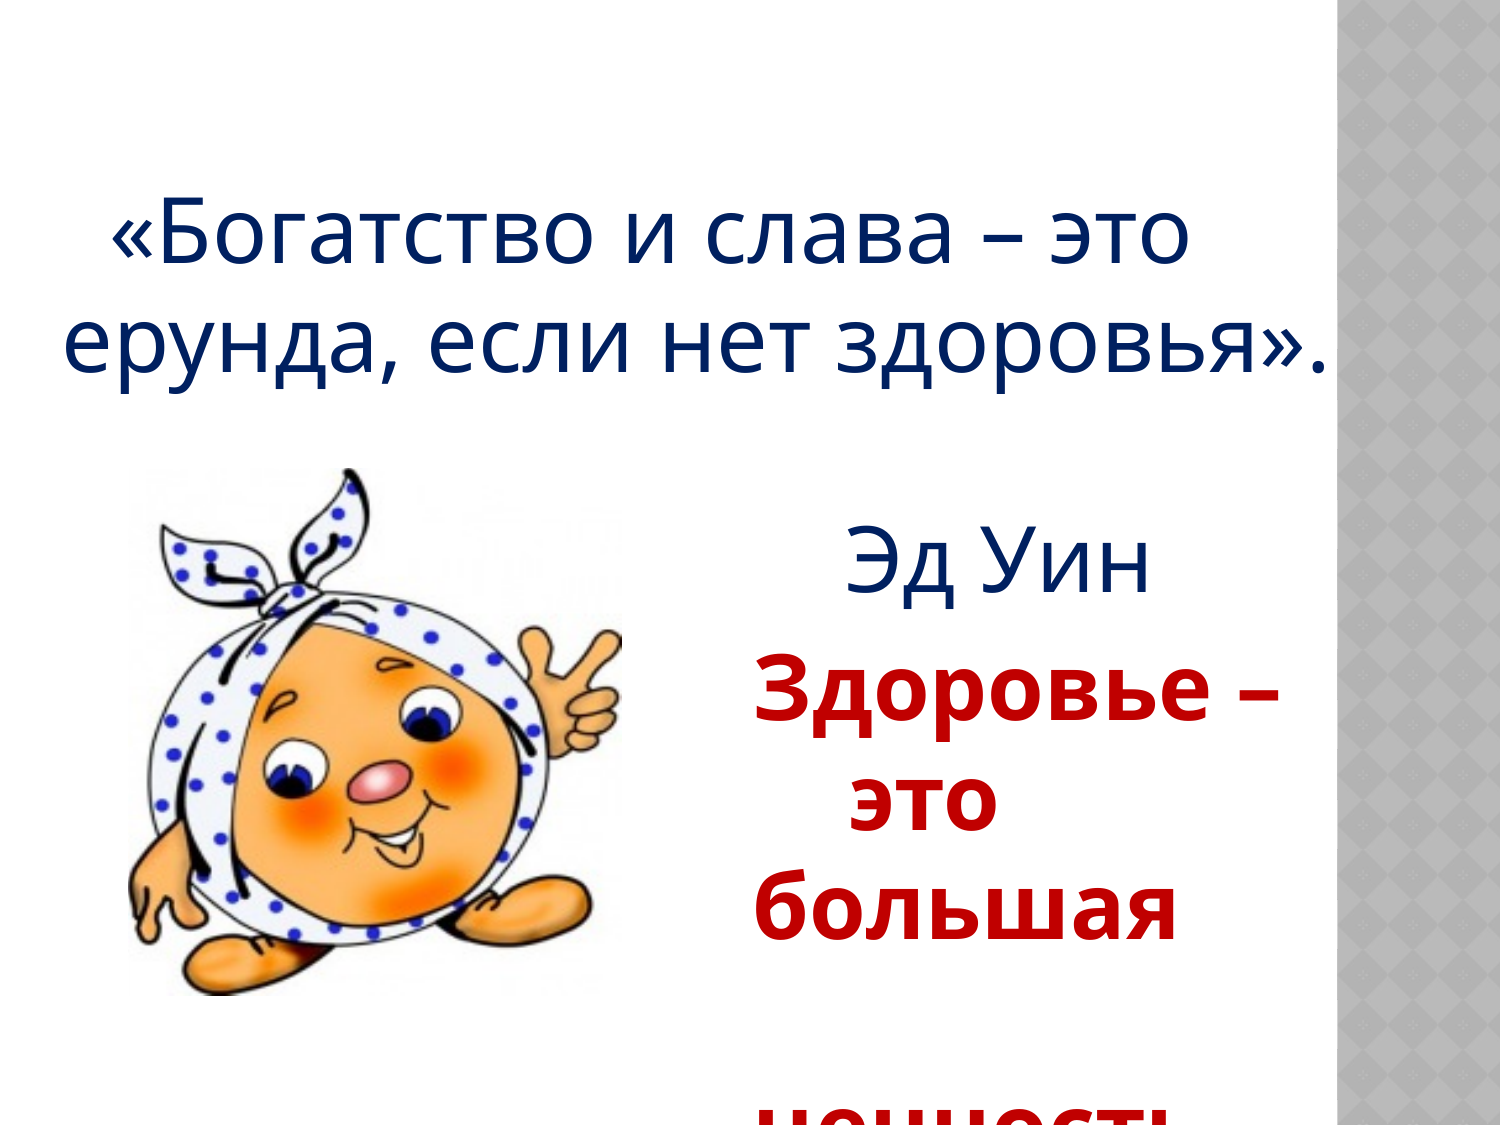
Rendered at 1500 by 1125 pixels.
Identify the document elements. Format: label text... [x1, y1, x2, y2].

text_box «Богатство и слава – это ерунда, если нет здоровья». Эд Уин [46, 163, 1383, 619]
text_box Здоровье – это большая ценность [738, 621, 1336, 1125]
picture [128, 468, 622, 997]
